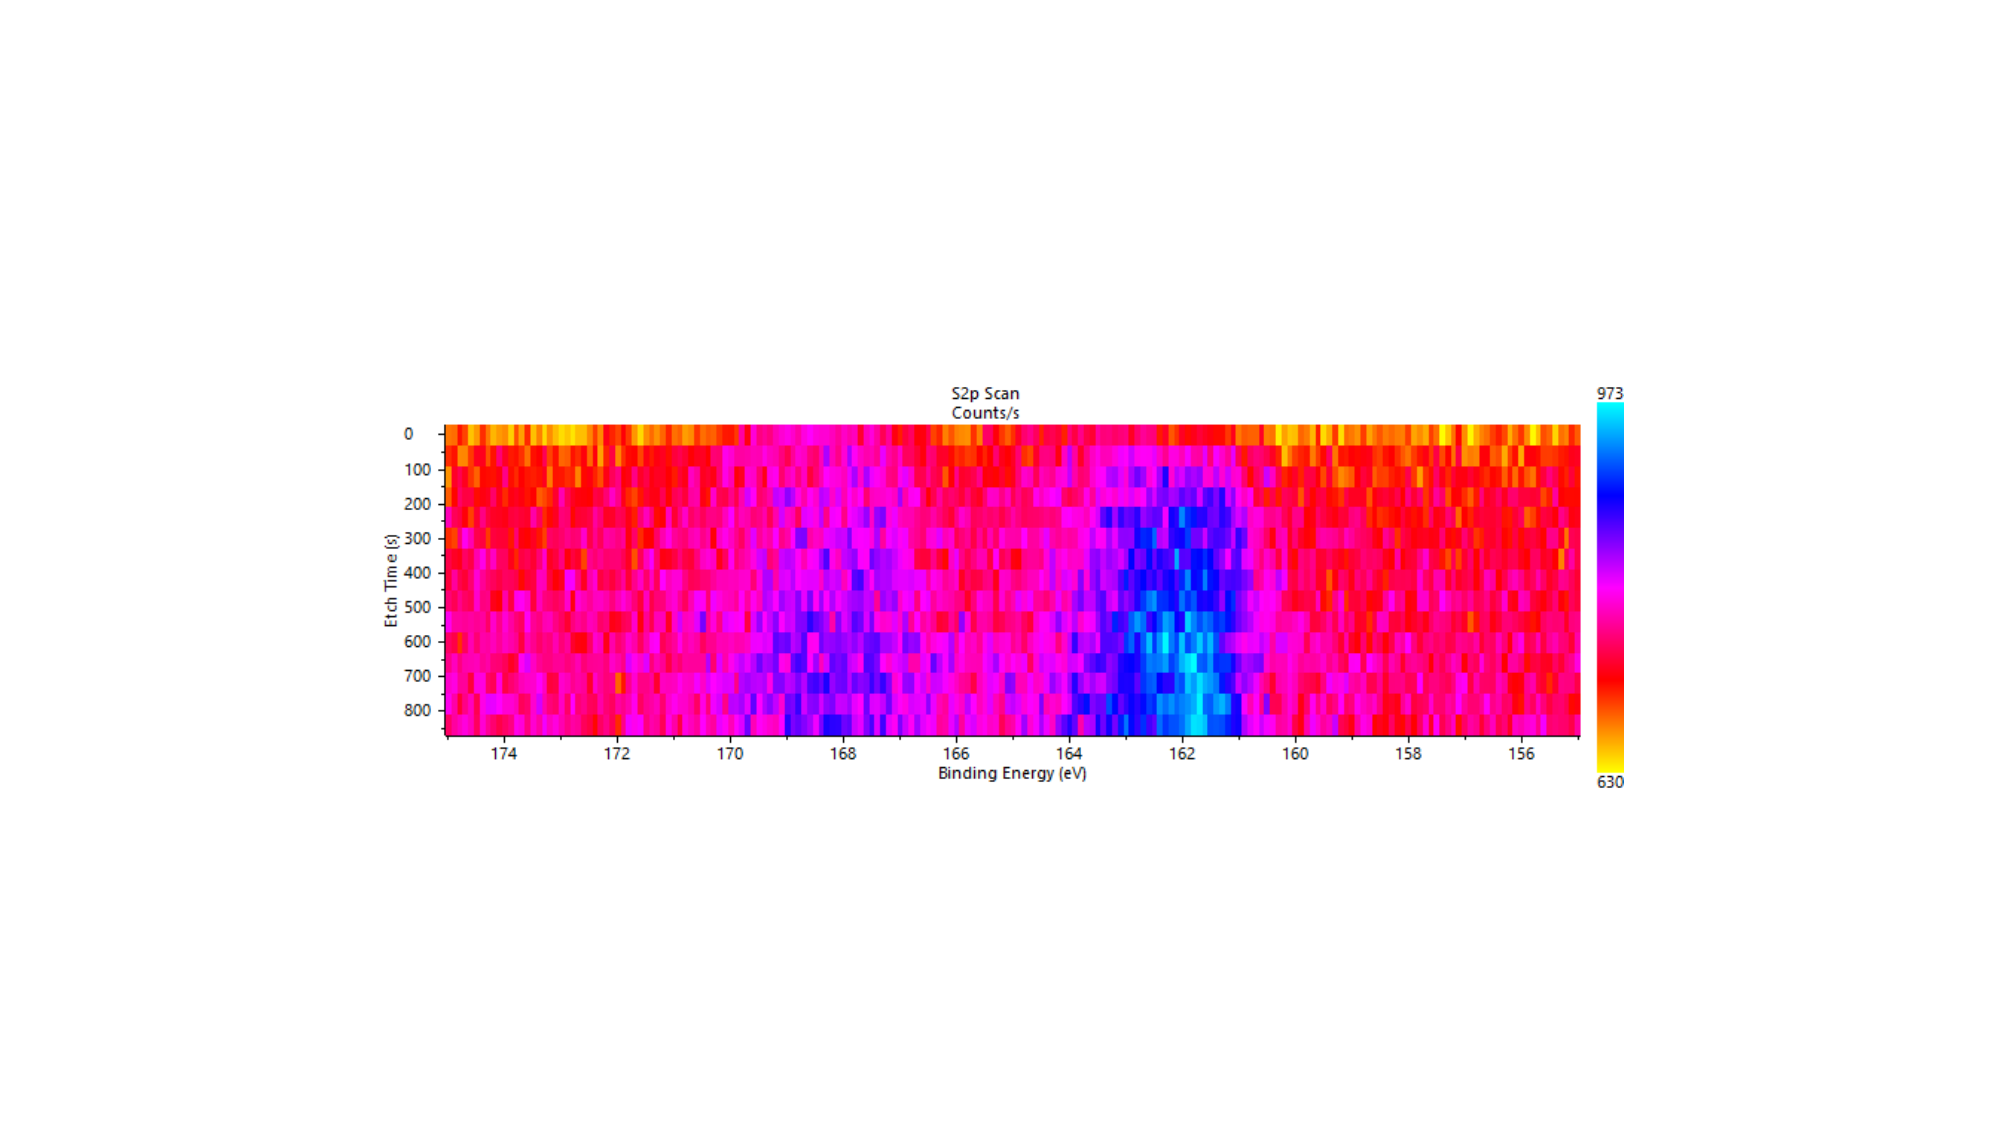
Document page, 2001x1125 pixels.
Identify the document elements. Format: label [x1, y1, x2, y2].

picture [376, 384, 1624, 791]
